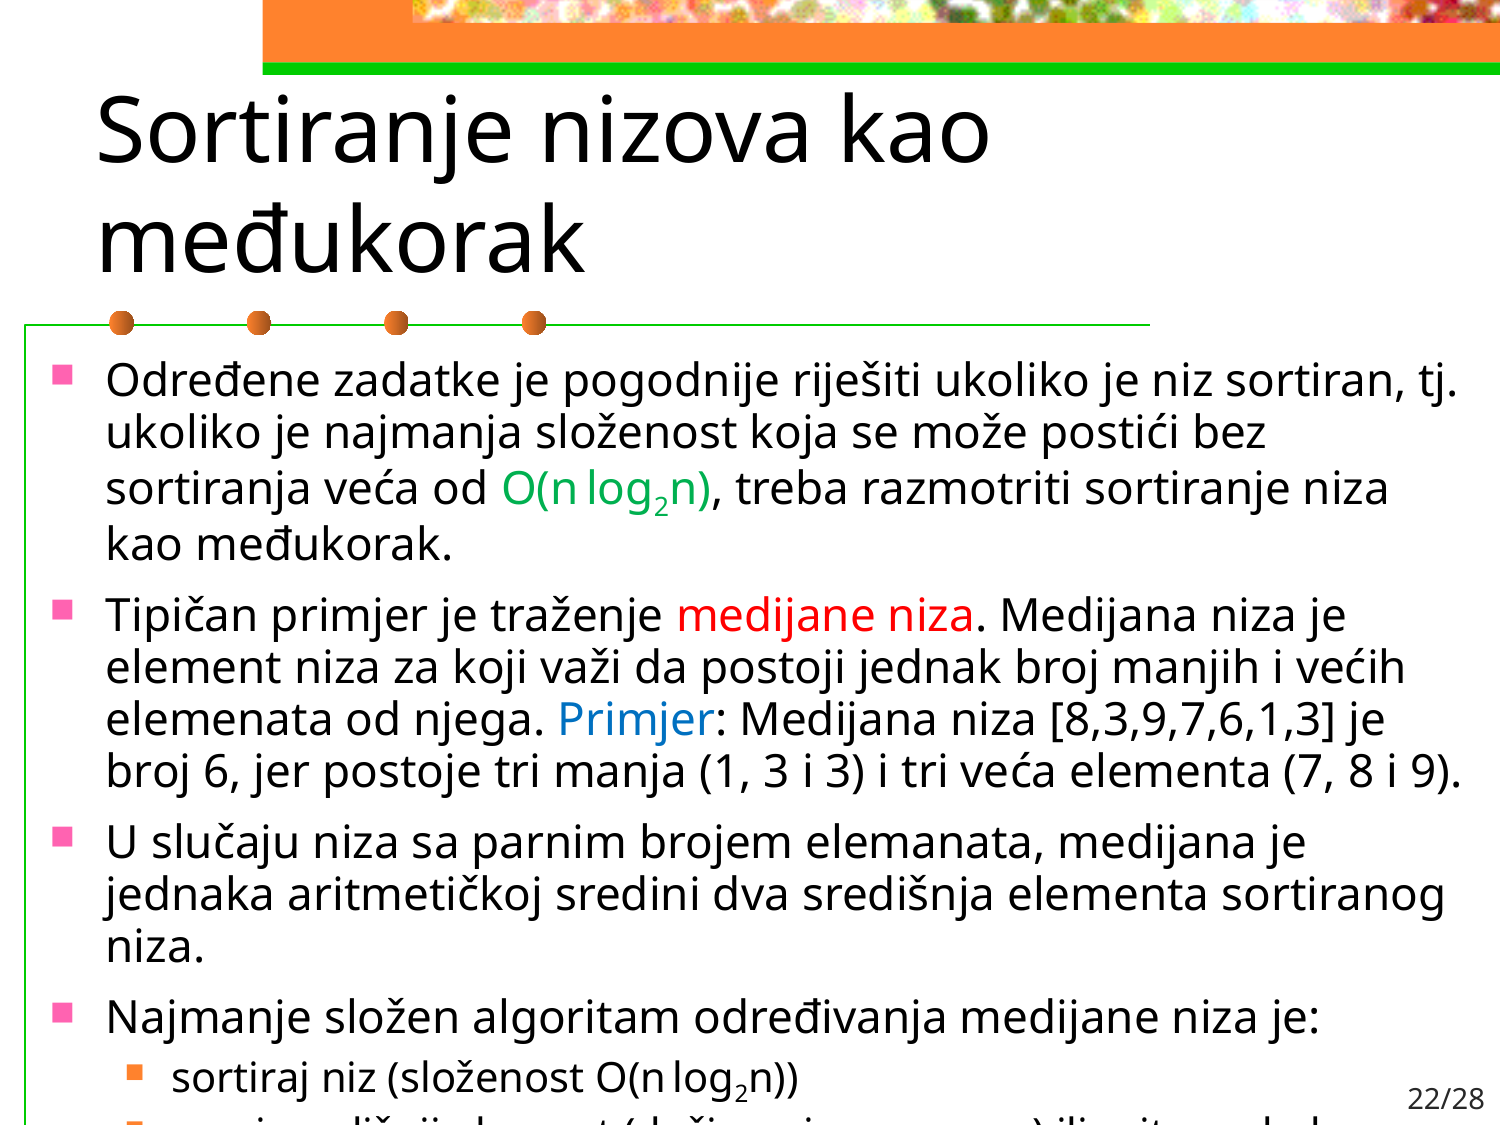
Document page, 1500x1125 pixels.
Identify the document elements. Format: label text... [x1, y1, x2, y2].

text_box 22/28 [1374, 1072, 1500, 1123]
picture [412, 0, 1500, 23]
title Sortiranje nizova kao međukorak [79, 87, 1443, 275]
text_box Određene zadatke je pogodnije riješiti ukoliko je niz sortiran, tj. ukoliko je najmanja složenost koja se može postići bez sortiranja veća od O(n log2n), treba razmotriti sortiranje niza kao međukorak. Tipičan primjer je traženje medijane niza. Medijana niza je element niza za koji važi da postoji jednak broj manjih i većih elemenata od njega. Primjer: Medijana niza [8,3,9,7,6,1,3] je broj 6, jer postoje tri manja (1, 3 i 3) i tri veća elementa (7, 8 i 9). U slučaju niza sa parnim brojem elemanata, medijana je jednaka aritmetičkoj sredini dva središnja elementa sortiranog niza. Najmanje složen algoritam određivanja medijane niza je: sortiraj niz (složenost O(n log2n)) uzmi središnji element (dužina niza neparna) ili arit. sred. dva središnja elementa (dužina niza parna). [34, 346, 1485, 1110]
